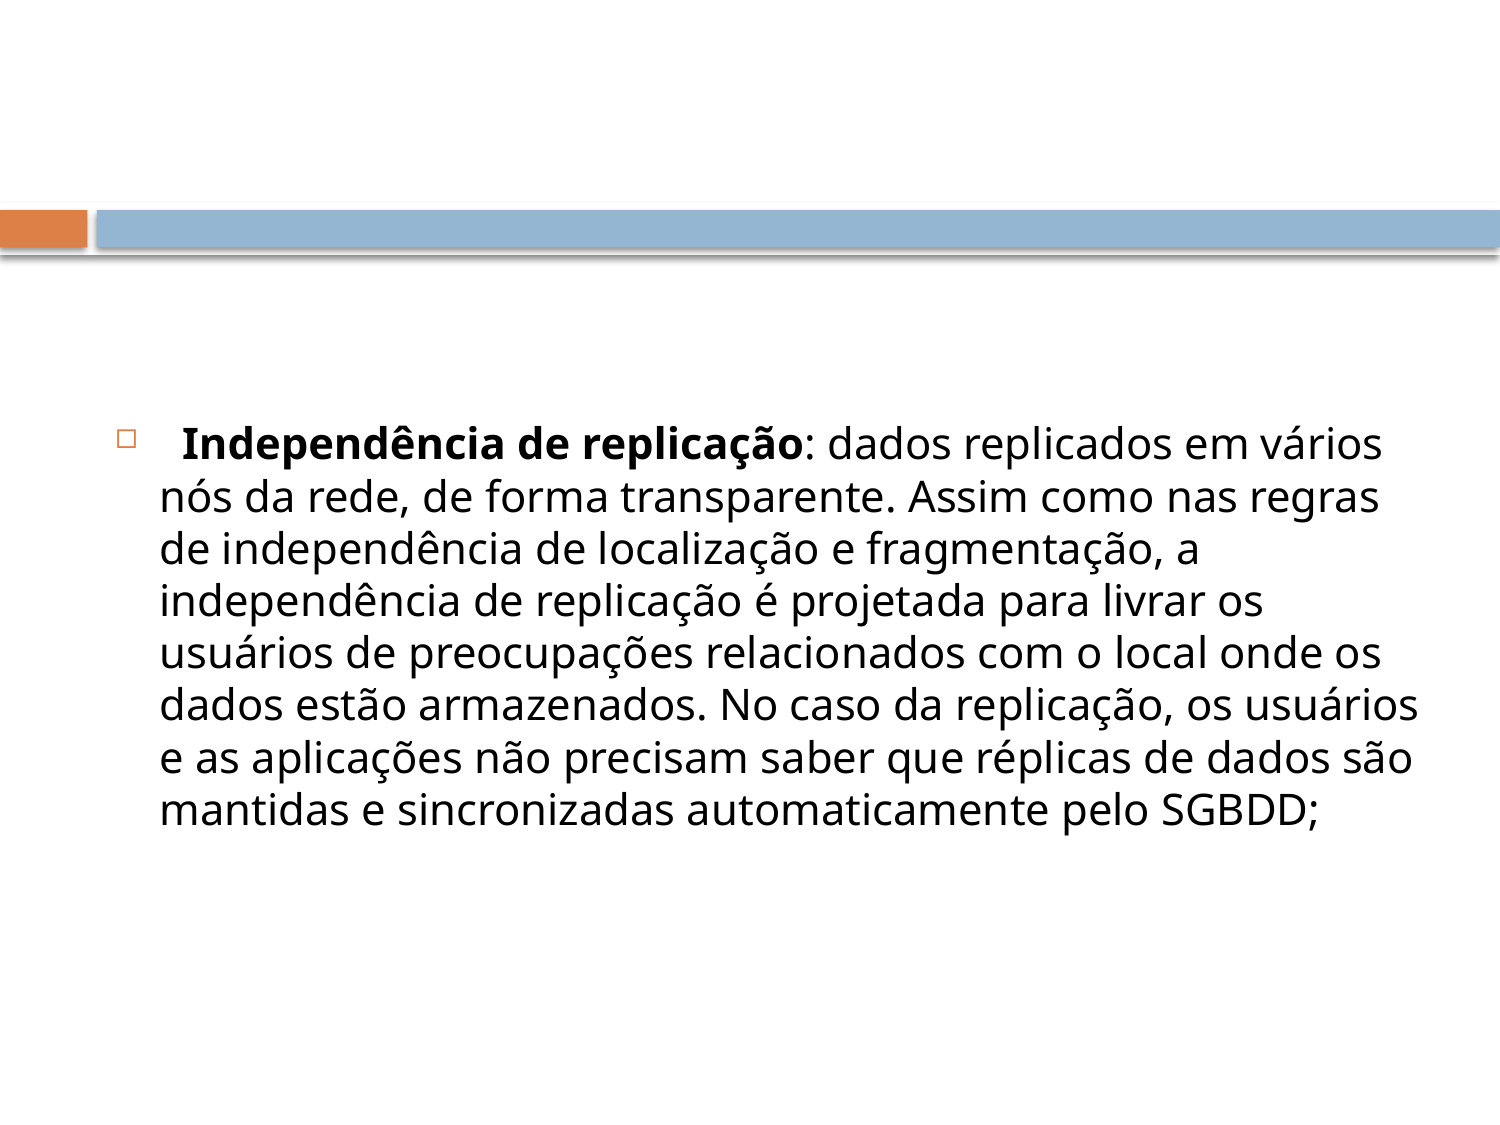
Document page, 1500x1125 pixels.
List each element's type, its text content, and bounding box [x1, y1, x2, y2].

list Independência de replicação: dados replicados em vários nós da rede, de forma transparente. Assim como nas regras de independência de localização e fragmentação, a independência de replicação é projetada para livrar os usuários de preocupações relacionados com o local onde os dados estão armazenados. No caso da replicação, os usuários e as aplicações não precisam saber que réplicas de dados são mantidas e sincronizadas automaticamente pelo SGBDD; [100, 408, 1438, 1000]
